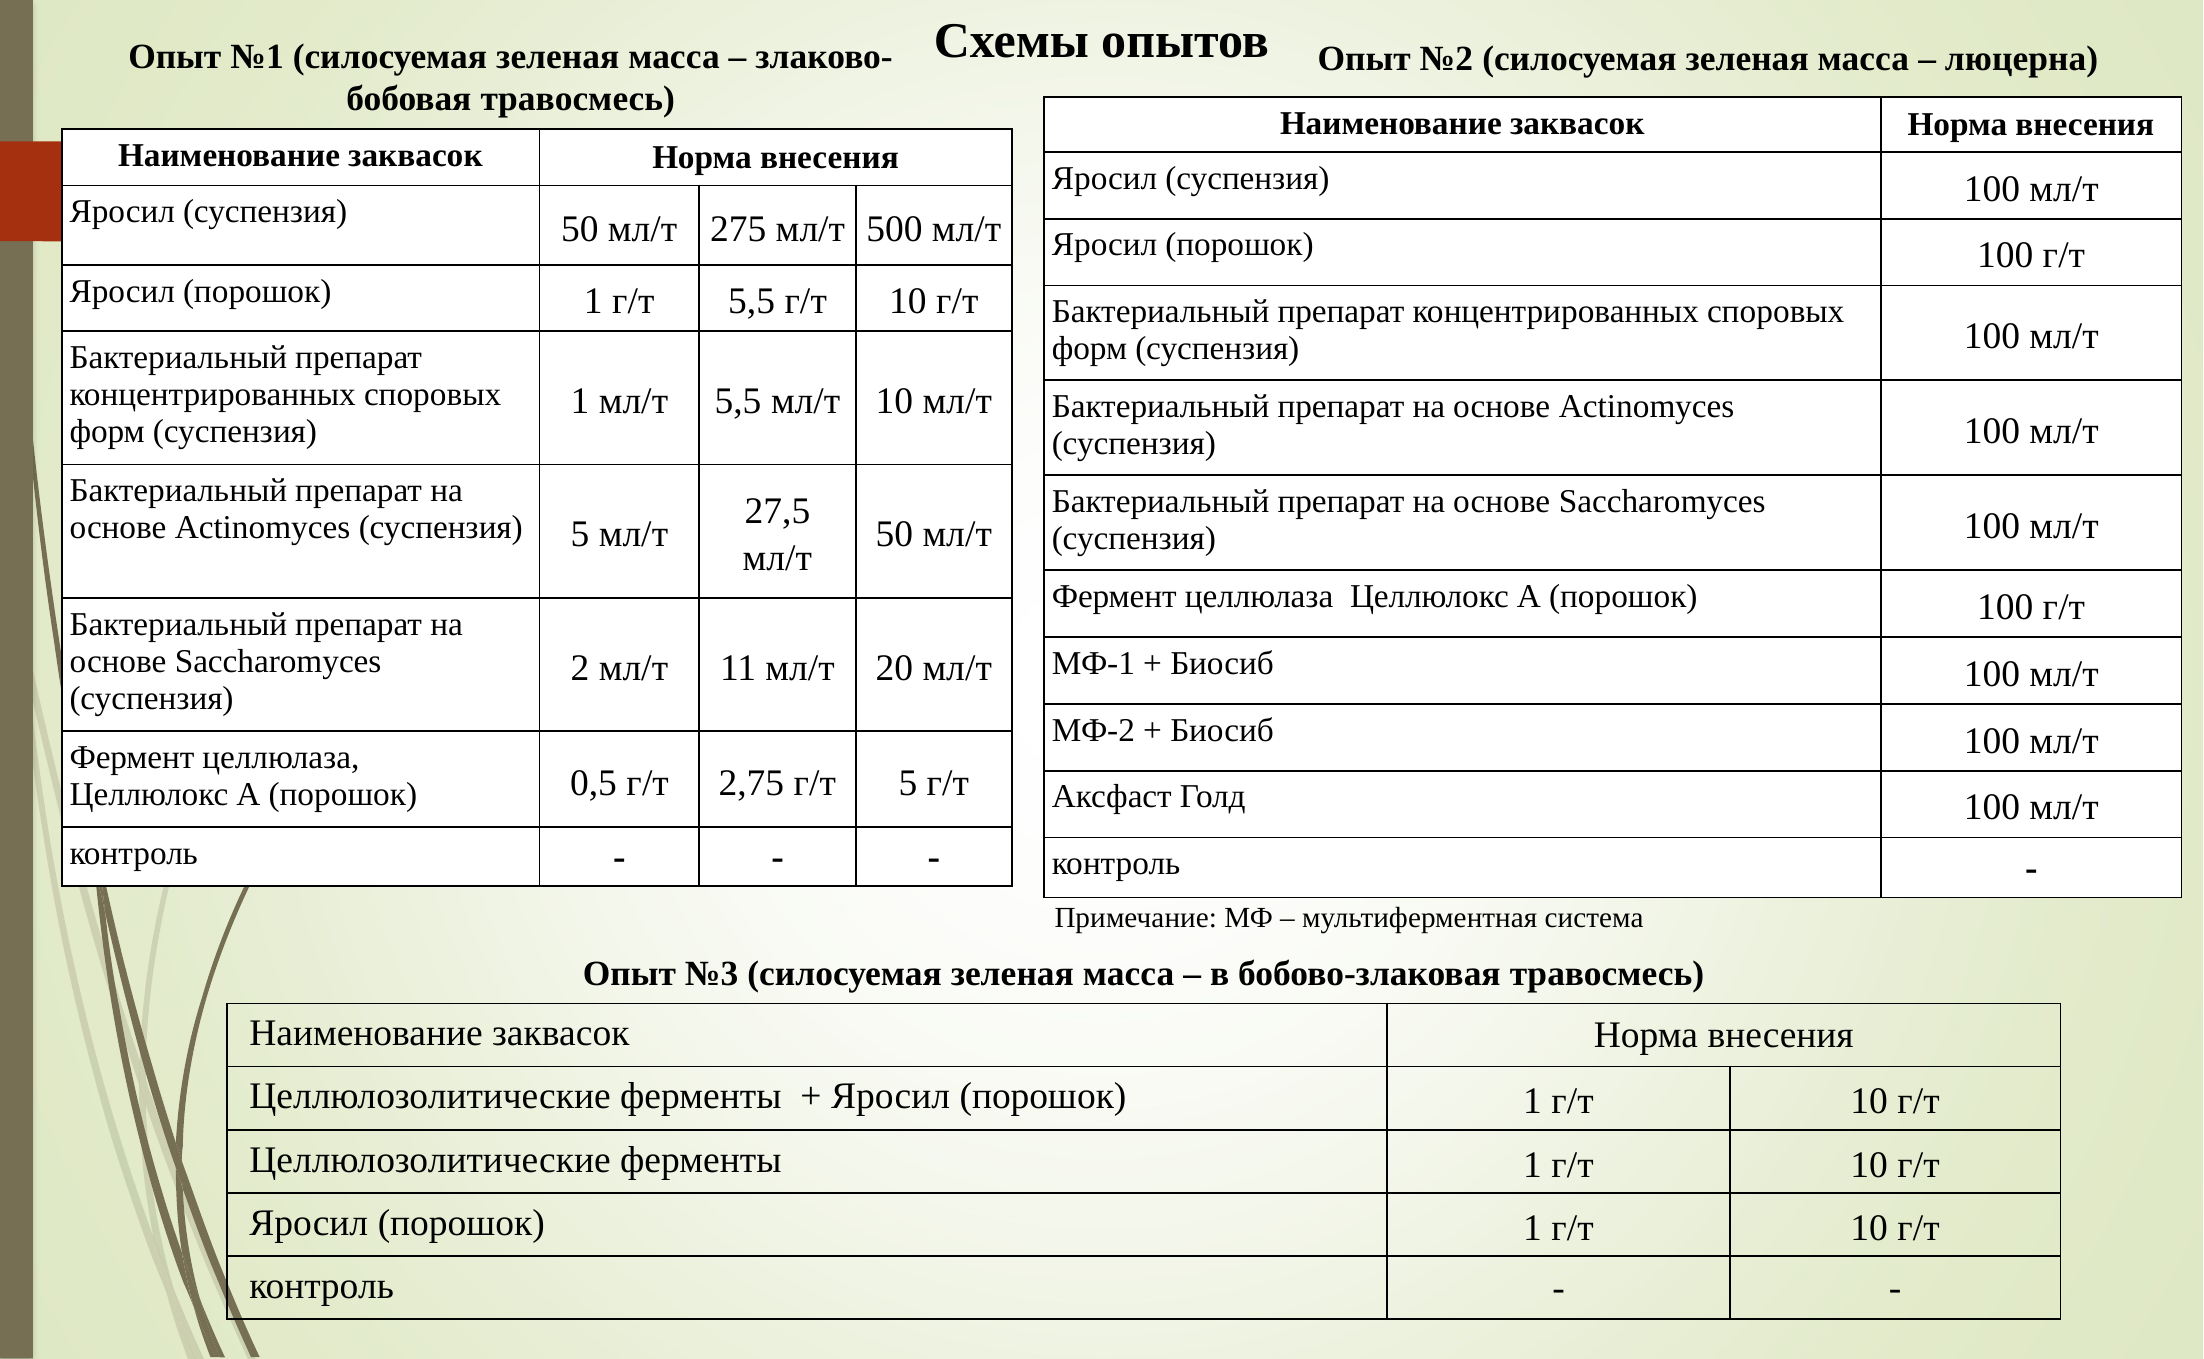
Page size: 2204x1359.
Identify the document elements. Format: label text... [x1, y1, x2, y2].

table_cell Яросил (суспензия) [1045, 153, 1880, 218]
picture [147, 887, 243, 1140]
table_cell 1 г/т [1388, 1067, 1729, 1129]
picture [130, 1061, 139, 1101]
table_cell 2,75 г/т [700, 732, 855, 826]
table_cell 10 мл/т [857, 332, 1011, 464]
text_box Опыт №1 (силосуемая зеленая масса – злаково-бобовая травосмесь) [95, 24, 926, 126]
table_cell Бактериальный препарат на основе Actinomyces (суспензия) [63, 465, 539, 597]
picture [33, 707, 150, 1224]
table_cell Яросил (порошок) [1045, 220, 1880, 285]
text_box Опыт №2 (силосуемая зеленая масса – люцерна) [1213, 27, 2204, 86]
table_cell 1 г/т [1388, 1194, 1729, 1255]
table_cell 10 г/т [1731, 1067, 2060, 1129]
table_cell 2 мл/т [540, 599, 698, 730]
picture [155, 1201, 247, 1359]
table_cell 100 мл/т [1882, 381, 2181, 474]
table_cell контроль [63, 828, 539, 885]
table_cell 1 г/т [540, 266, 698, 330]
text_box Примечание: МФ – мультиферментная система [1039, 891, 2089, 941]
table_cell 27,5 мл/т [700, 465, 855, 597]
table_cell Фермент целлюлаза, Целлюлокс А (порошок) [63, 732, 539, 826]
table_cell 275 мл/т [700, 186, 855, 264]
picture [108, 930, 140, 1057]
table_cell 50 мл/т [540, 186, 698, 264]
picture [147, 1112, 180, 1244]
picture [88, 887, 101, 933]
table_cell 5 мл/т [540, 465, 698, 597]
picture [33, 487, 61, 785]
table_cell 10 г/т [1731, 1131, 2060, 1192]
table_cell 100 мл/т [1882, 705, 2181, 770]
table_cell Яросил (порошок) [228, 1194, 1386, 1255]
table_cell - [857, 828, 1011, 885]
table_cell 0,5 г/т [540, 732, 698, 826]
table_cell Целлюлозолитические ферменты + Яросил (порошок) [228, 1067, 1386, 1129]
table_cell Бактериальный препарат на основе Saccharomyces (суспензия) [1045, 476, 1880, 569]
table_cell Бактериальный препарат на основе Saccharomyces (суспензия) [63, 599, 539, 730]
table_cell - [1731, 1257, 2060, 1318]
table_cell 5,5 г/т [700, 266, 855, 330]
table_cell 500 мл/т [857, 186, 1011, 264]
table_cell контроль [228, 1257, 1386, 1318]
table_cell 5 г/т [857, 732, 1011, 826]
table_header Наименование заквасок [228, 1004, 1386, 1066]
table_cell - [700, 828, 855, 885]
table_cell Целлюлозолитические ферменты [228, 1131, 1386, 1192]
text_box Опыт №3 (силосуемая зеленая масса – в бобово-злаковая травосмесь) [510, 941, 1777, 1001]
table_cell 10 г/т [857, 266, 1011, 330]
table_cell Бактериальный препарат концентрированных споровых форм (суспензия) [63, 332, 539, 464]
table_cell Бактериальный препарат на основе Actinomyces (суспензия) [1045, 381, 1880, 474]
table_cell 5,5 мл/т [700, 332, 855, 464]
table_cell Аксфаст Голд [1045, 772, 1880, 837]
table_cell контроль [1045, 838, 1880, 891]
table_cell МФ-1 + Биосиб [1045, 638, 1880, 703]
table_cell 1 мл/т [540, 332, 698, 464]
text_box Схемы опытов [0, 0, 2203, 76]
table_header Наименование заквасок [1045, 98, 1880, 151]
table_cell 1 г/т [1388, 1131, 1729, 1192]
table_cell 100 мл/т [1882, 772, 2181, 837]
table_cell - [540, 828, 698, 885]
table_cell 100 мл/т [1882, 153, 2181, 218]
table_header Норма внесения [1388, 1004, 2060, 1066]
table_cell Бактериальный препарат концентрированных споровых форм (суспензия) [1045, 286, 1880, 379]
table_cell Яросил (порошок) [63, 266, 539, 330]
picture [33, 773, 187, 1359]
table_cell 100 г/т [1882, 571, 2181, 636]
table_cell 50 мл/т [857, 465, 1011, 597]
table_cell - [1882, 838, 2181, 897]
table_header Наименование заквасок [63, 130, 539, 185]
table_cell МФ-2 + Биосиб [1045, 705, 1880, 770]
table_cell 20 мл/т [857, 599, 1011, 730]
table_cell 11 мл/т [700, 599, 855, 730]
picture [33, 76, 2204, 1359]
table_cell Фермент целлюлаза Целлюлокс А (порошок) [1045, 571, 1880, 636]
table_cell 100 мл/т [1882, 638, 2181, 703]
table_header Норма внесения [540, 130, 1011, 185]
table_cell 100 г/т [1882, 220, 2181, 285]
table_cell 10 г/т [1731, 1194, 2060, 1255]
table_header Норма внесения [1882, 98, 2181, 151]
table_cell Яросил (суспензия) [63, 186, 539, 264]
picture [33, 242, 61, 645]
table_cell 100 мл/т [1882, 476, 2181, 569]
picture [107, 887, 163, 1022]
table_cell 100 мл/т [1882, 286, 2181, 379]
table_cell - [1388, 1257, 1729, 1318]
